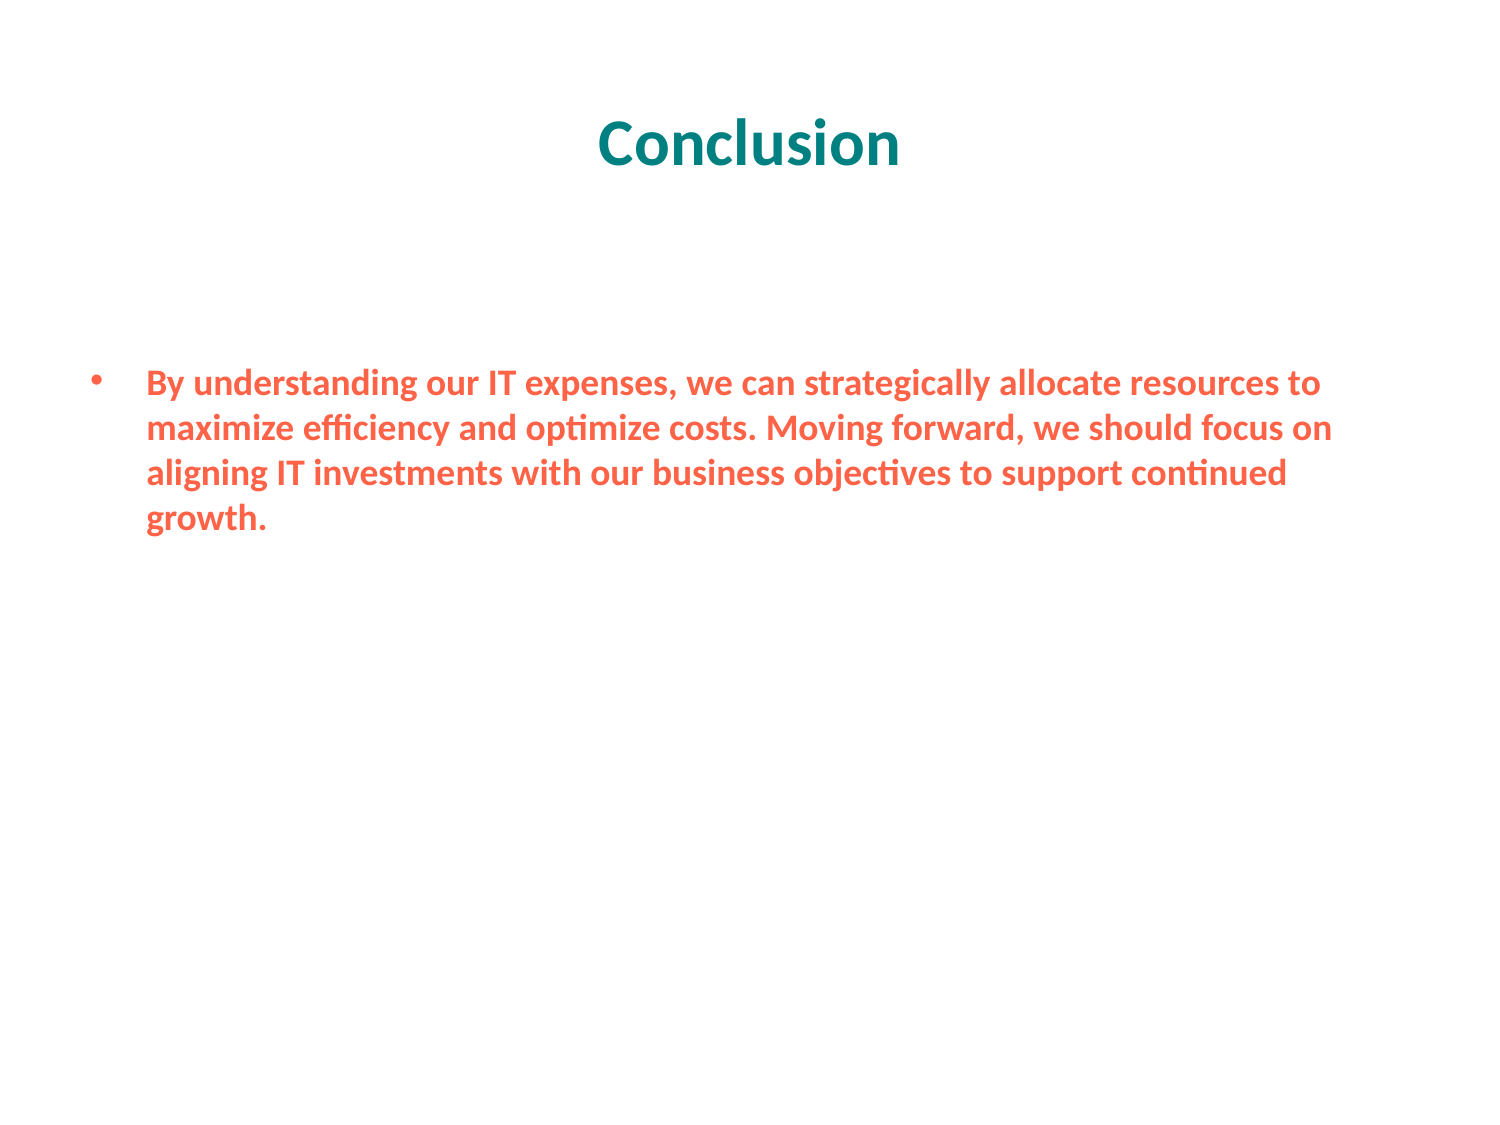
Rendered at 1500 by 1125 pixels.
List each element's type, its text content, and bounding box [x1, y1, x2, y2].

title Conclusion [75, 45, 1425, 233]
list By understanding our IT expenses, we can strategically allocate resources to maximize efficiency and optimize costs. Moving forward, we should focus on aligning IT investments with our business objectives to support continued growth. [75, 262, 1425, 1005]
